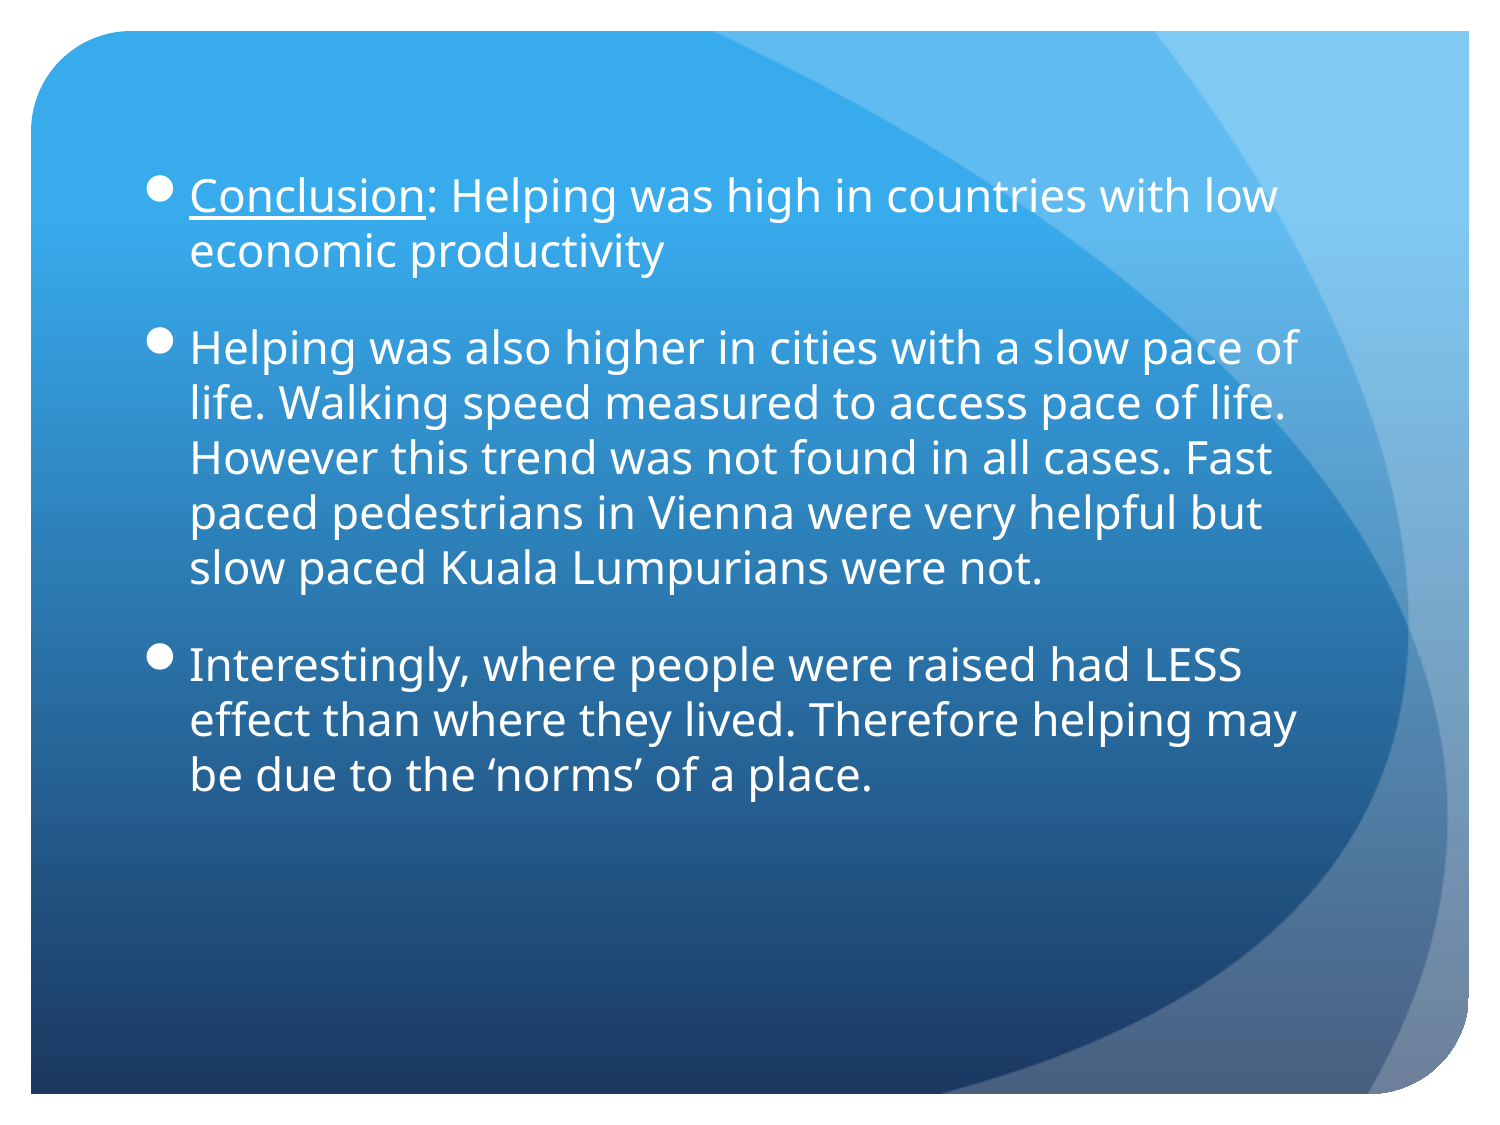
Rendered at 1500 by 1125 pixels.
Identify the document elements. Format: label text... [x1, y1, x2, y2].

picture [24, 30, 1473, 1094]
list Conclusion: Helping was high in countries with low economic productivity Helping was also higher in cities with a slow pace of life. Walking speed measured to access pace of life. However this trend was not found in all cases. Fast paced pedestrians in Vienna were very helpful but slow paced Kuala Lumpurians were not. Interestingly, where people were raised had LESS effect than where they lived. Therefore helping may be due to the ‘norms’ of a place. [127, 159, 1372, 991]
